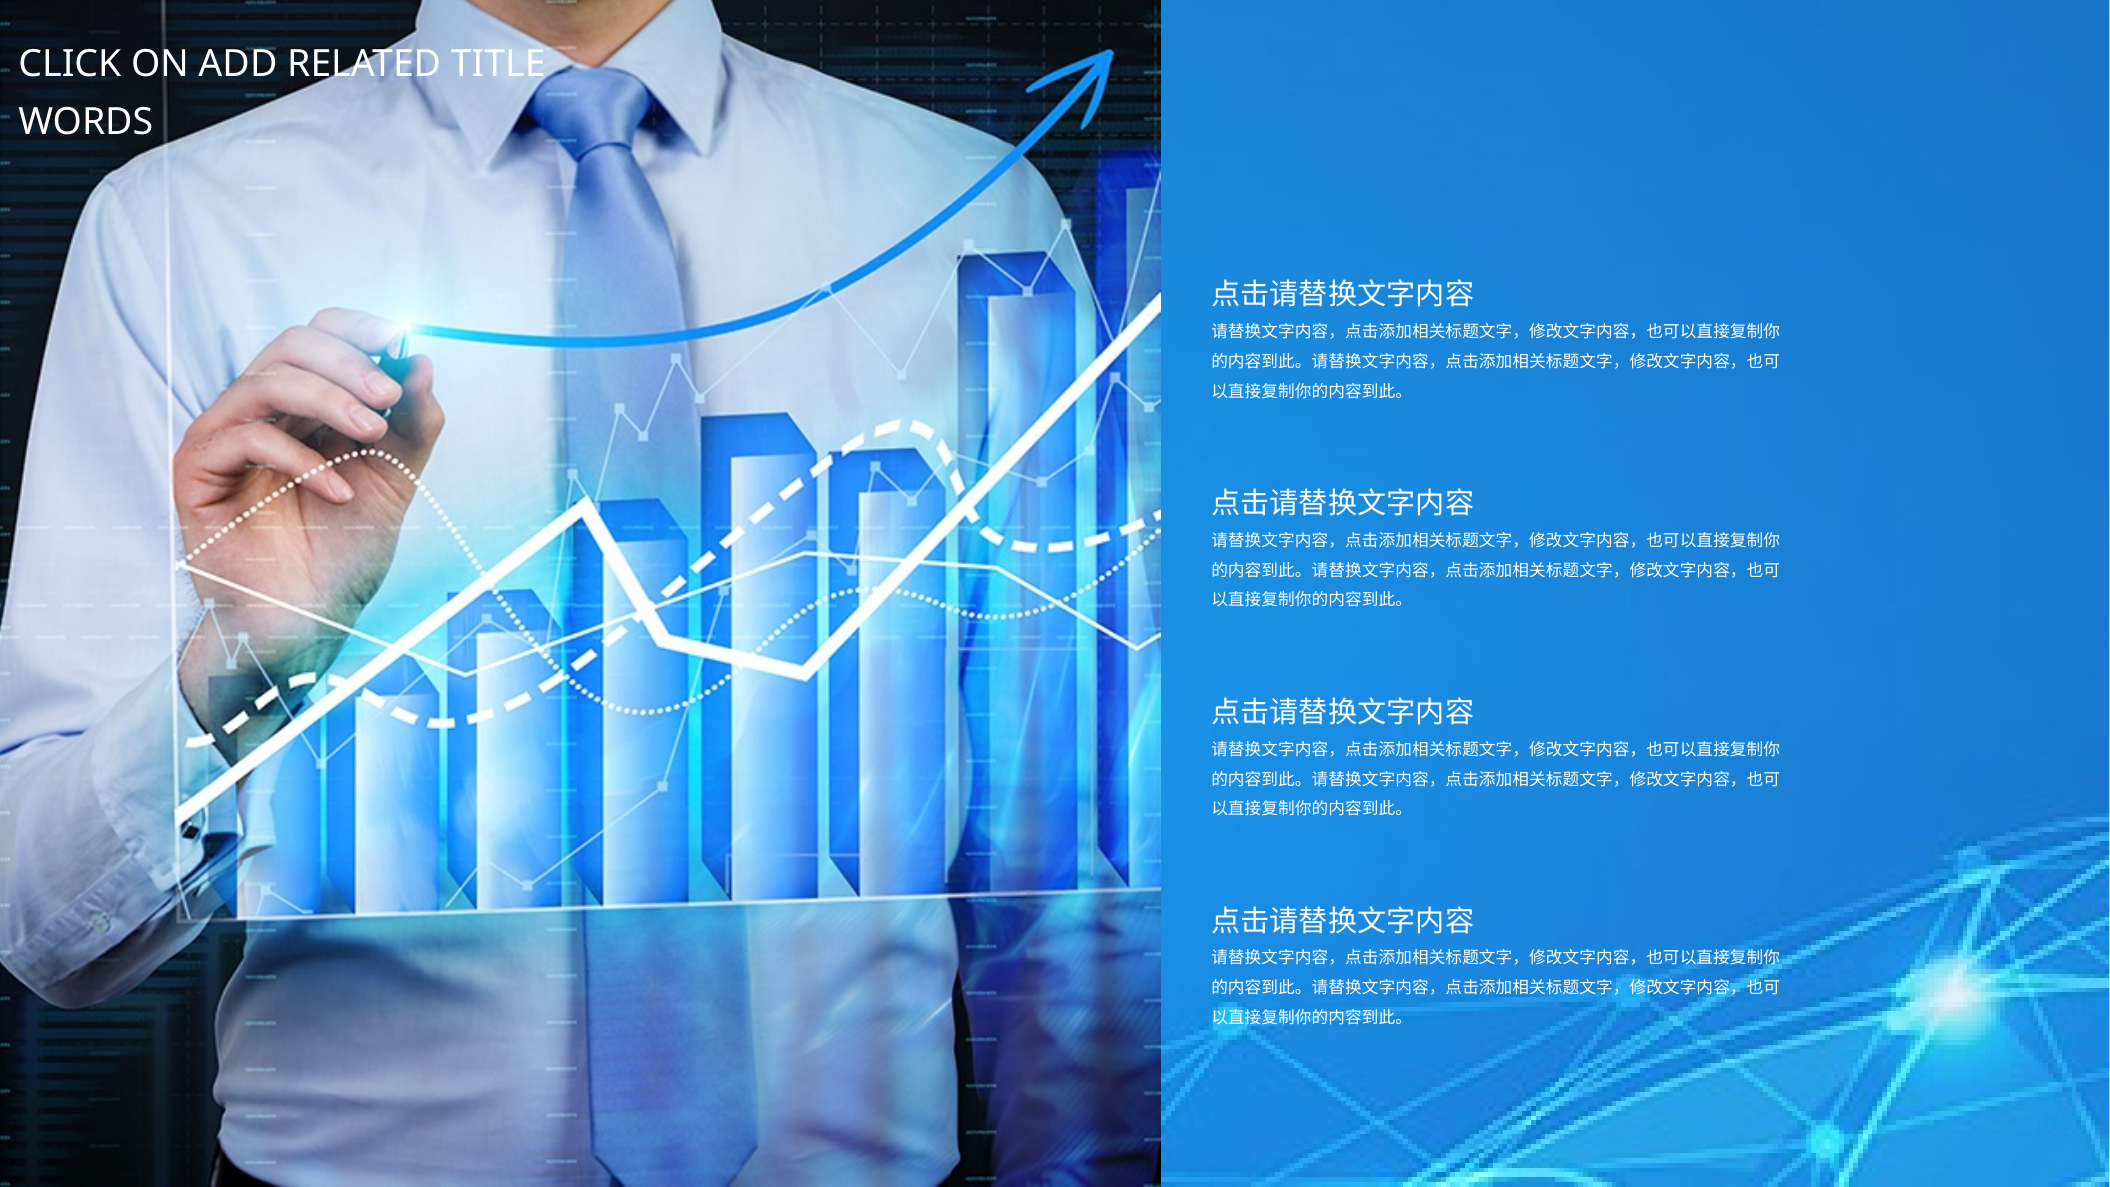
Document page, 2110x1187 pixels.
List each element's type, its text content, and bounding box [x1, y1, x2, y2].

text_box 点击请替换文字内容 请替换文字内容，点击添加相关标题文字，修改文字内容，也可以直接复制你的内容到此。请替换文字内容，点击添加相关标题文字，修改文字内容，也可以直接复制你的内容到此。 [1196, 250, 1811, 408]
text_box 点击请替换文字内容 请替换文字内容，点击添加相关标题文字，修改文字内容，也可以直接复制你的内容到此。请替换文字内容，点击添加相关标题文字，修改文字内容，也可以直接复制你的内容到此。 [1196, 877, 1811, 1035]
text_box [0, 0, 1162, 1187]
picture [1162, 0, 2110, 1187]
text_box 点击请替换文字内容 请替换文字内容，点击添加相关标题文字，修改文字内容，也可以直接复制你的内容到此。请替换文字内容，点击添加相关标题文字，修改文字内容，也可以直接复制你的内容到此。 [1196, 459, 1811, 617]
text_box 点击请替换文字内容 请替换文字内容，点击添加相关标题文字，修改文字内容，也可以直接复制你的内容到此。请替换文字内容，点击添加相关标题文字，修改文字内容，也可以直接复制你的内容到此。 [1196, 668, 1811, 826]
text_box CLICK ON ADD RELATED TITLE WORDS [3, 18, 595, 150]
